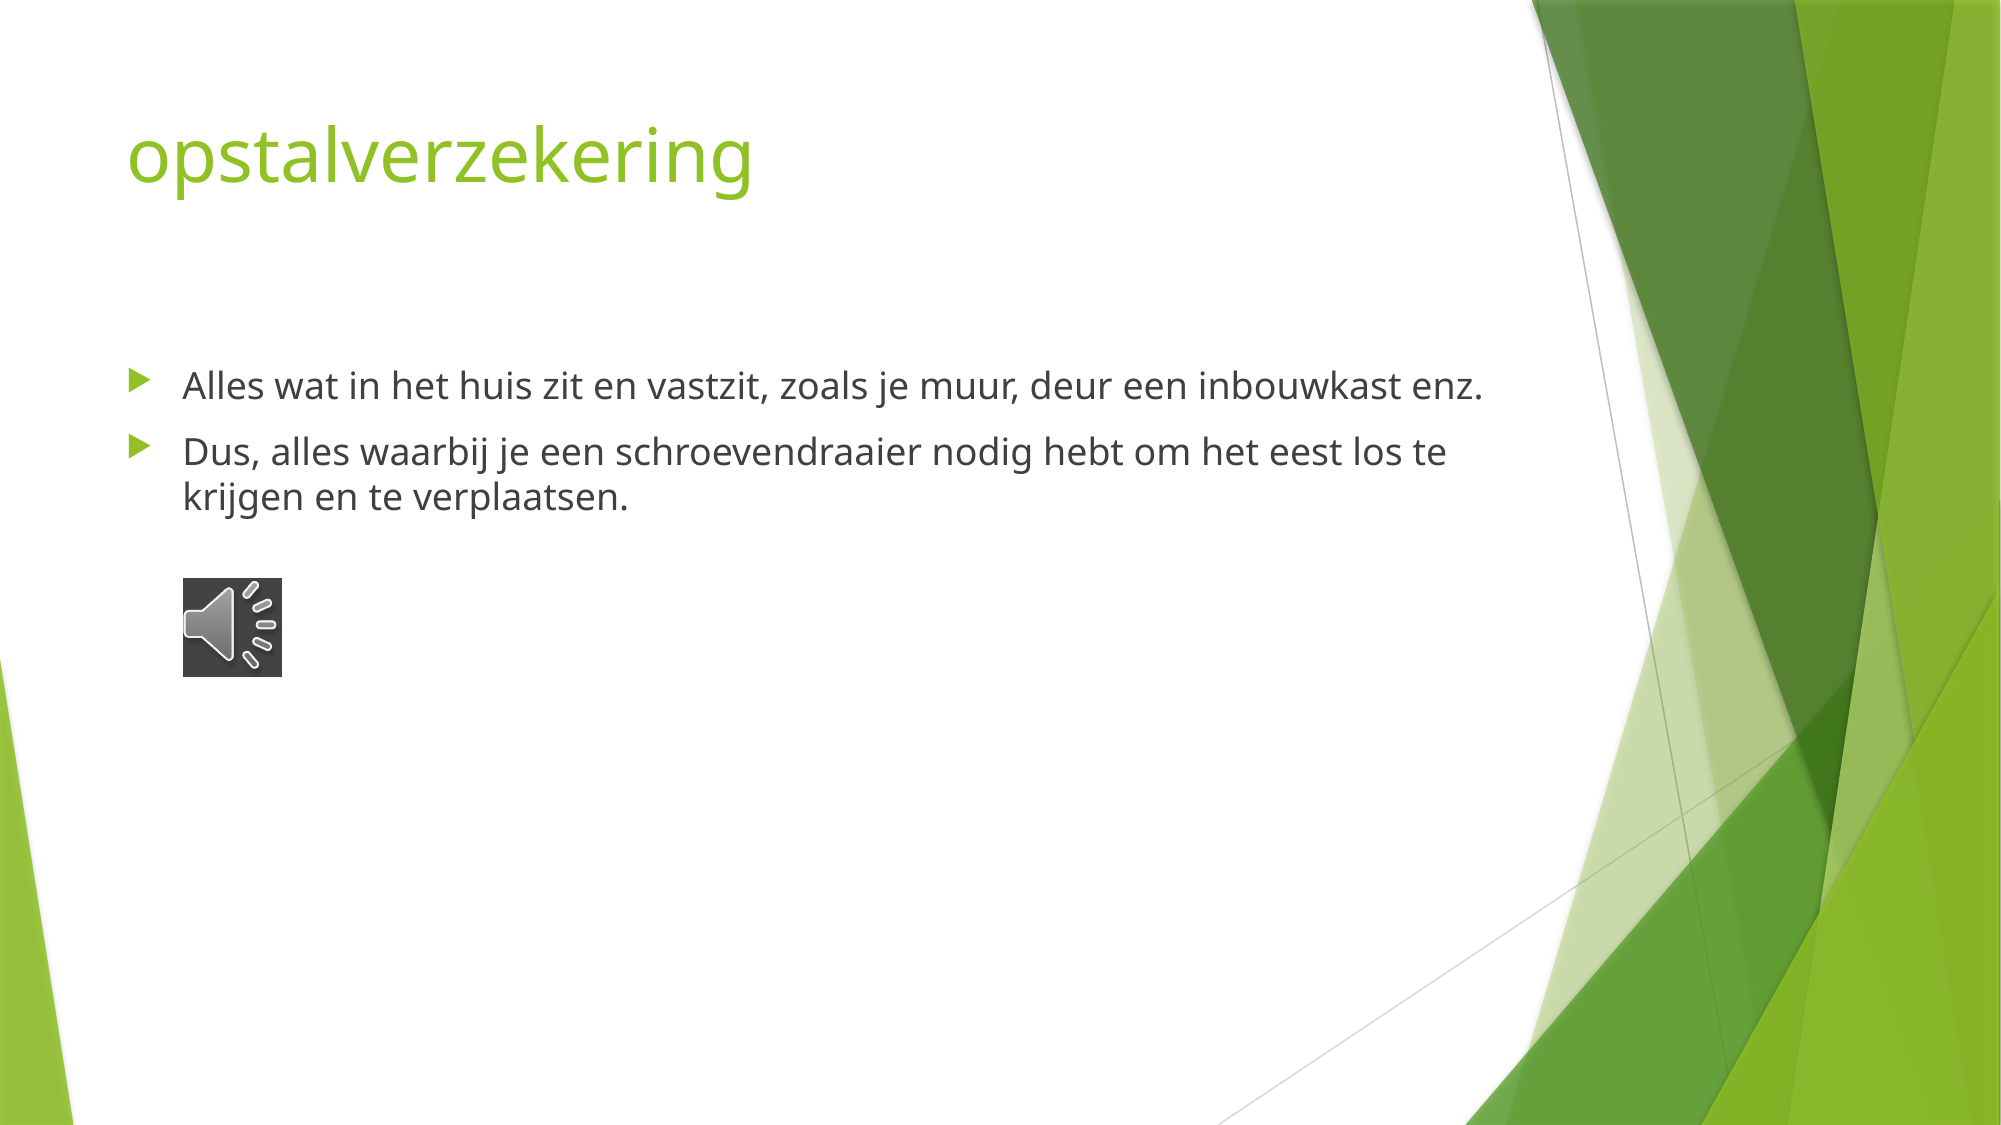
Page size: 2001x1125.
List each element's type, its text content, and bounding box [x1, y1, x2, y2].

title opstalverzekering [111, 99, 1522, 317]
list Alles wat in het huis zit en vastzit, zoals je muur, deur een inbouwkast enz. Dus, alles waarbij je een schroevendraaier nodig hebt om het eest los te krijgen en te verplaatsen. [111, 354, 1522, 992]
picture [182, 576, 283, 678]
